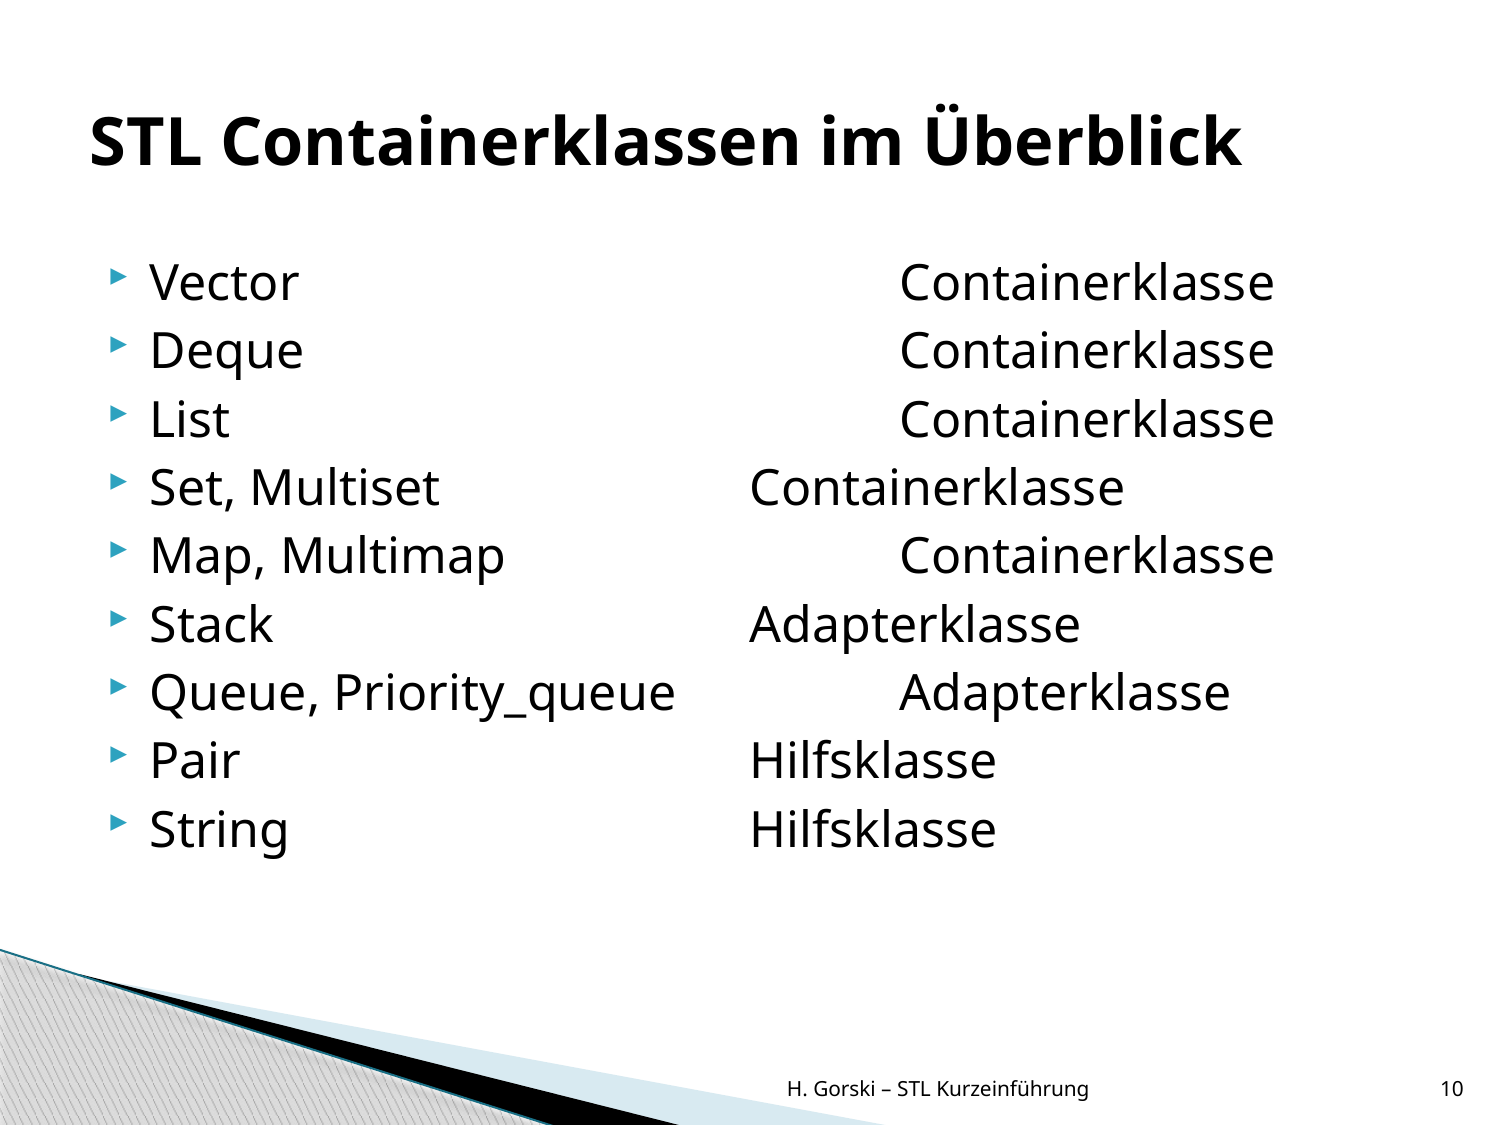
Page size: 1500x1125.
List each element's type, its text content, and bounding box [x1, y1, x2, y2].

title STL Containerklassen im Überblick [75, 45, 1425, 233]
footer H. Gorski – STL Kurzeinführung [718, 1051, 1105, 1112]
slide_number 10 [1418, 1051, 1479, 1112]
list Vector Containerklasse Deque Containerklasse List Containerklasse Set, Multiset Containerklasse Map, Multimap Containerklasse Stack Adapterklasse Queue, Priority_queue Adapterklasse Pair Hilfsklasse String Hilfsklasse [75, 243, 1425, 986]
